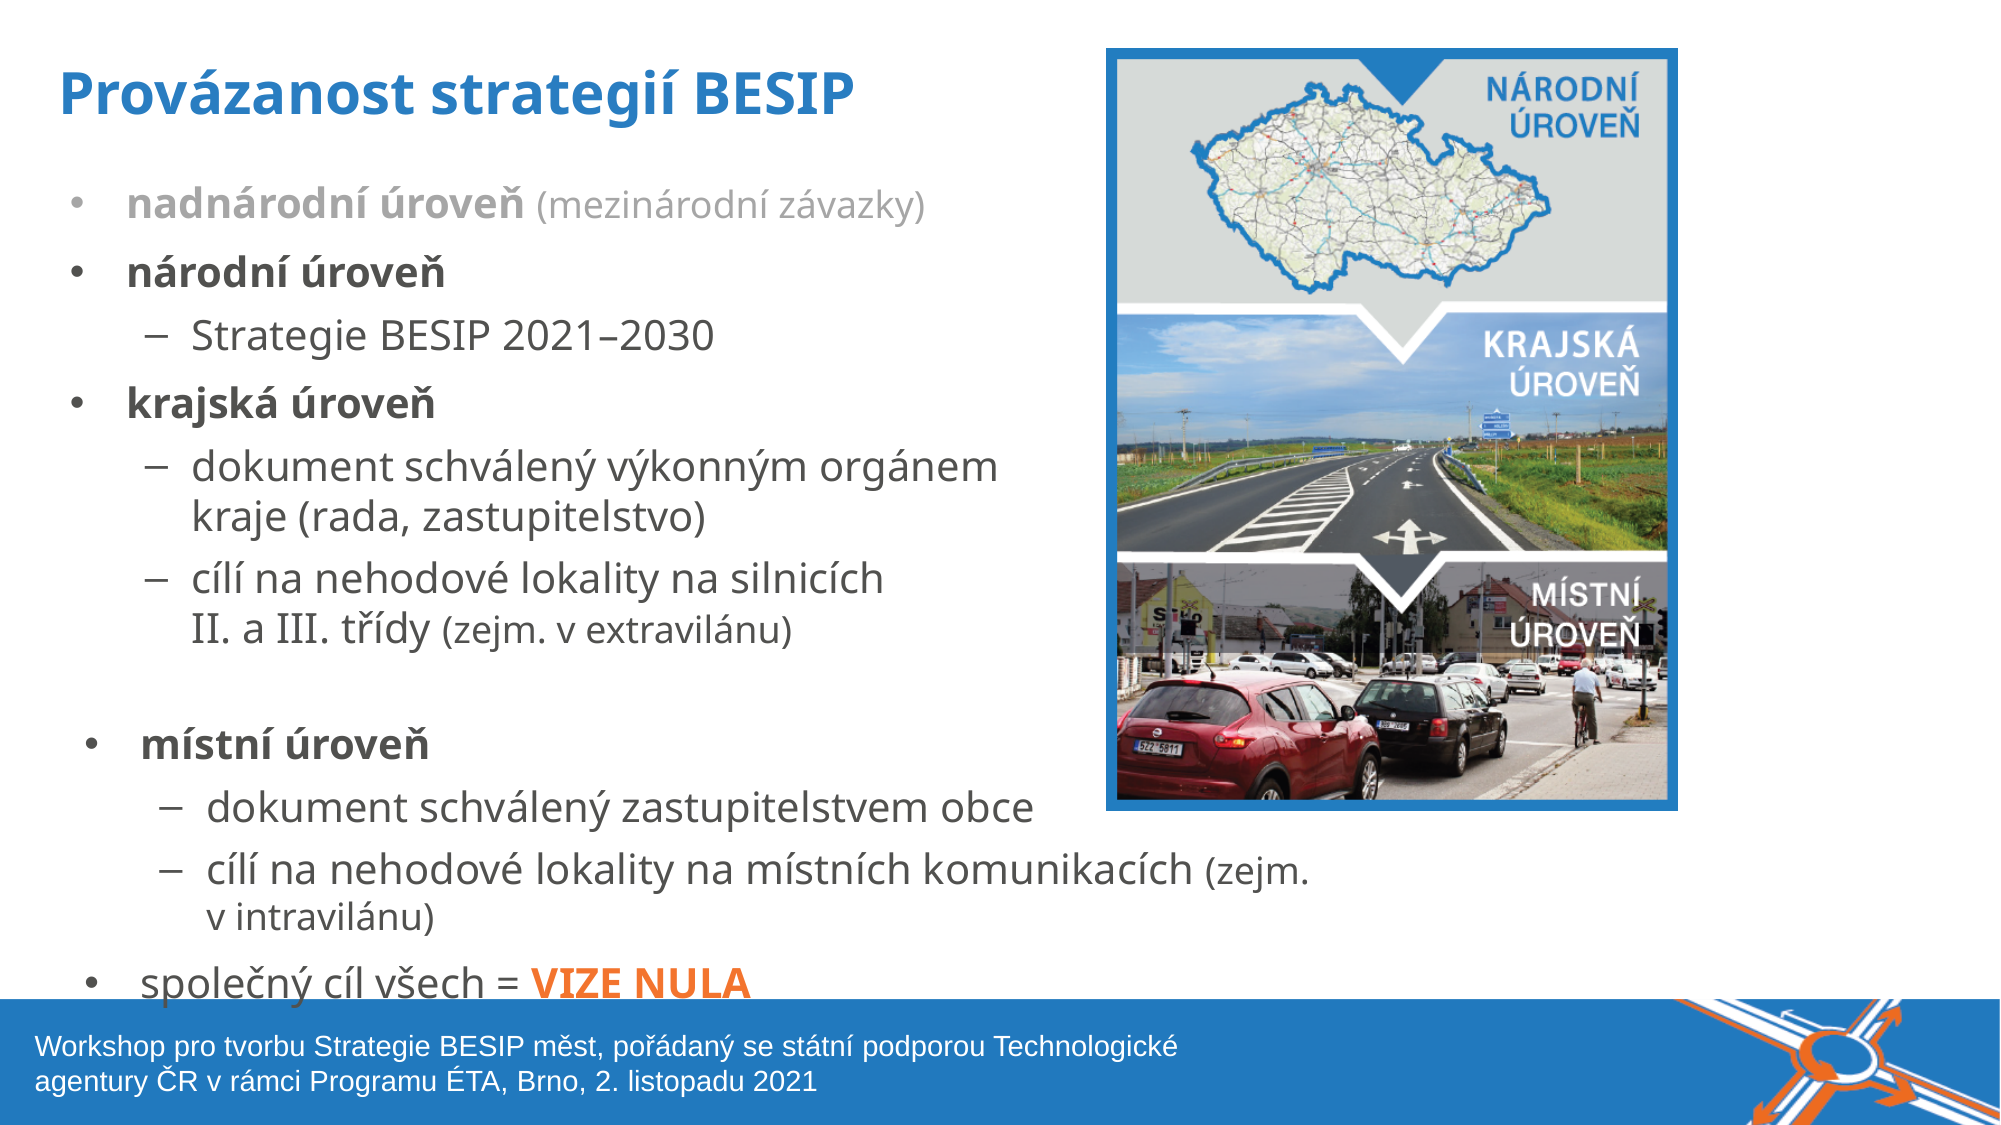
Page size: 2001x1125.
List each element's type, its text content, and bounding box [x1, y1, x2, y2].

text_box místní úroveň dokument schválený zastupitelstvem obce cílí na nehodové lokality na místních komunikacích (zejm. v intravilánu) společný cíl všech = VIZE NULA [69, 710, 1497, 1015]
picture [0, 999, 2000, 1125]
text_box Provázanost strategií BESIP [43, 48, 1105, 134]
picture [1106, 48, 1679, 811]
text_box nadnárodní úroveň (mezinárodní závazky) národní úroveň Strategie BESIP 2021–2030 krajská úroveň dokument schválený výkonným orgánem kraje (rada, zastupitelstvo) cílí na nehodové lokality na silnicích II. a III. třídy (zejm. v extravilánu) [54, 169, 1036, 660]
text_box Workshop pro tvorbu Strategie BESIP měst, pořádaný se státní podporou Technologické agentury ČR v rámci Programu ÉTA, Brno, 2. listopadu 2021 [19, 1020, 1245, 1105]
